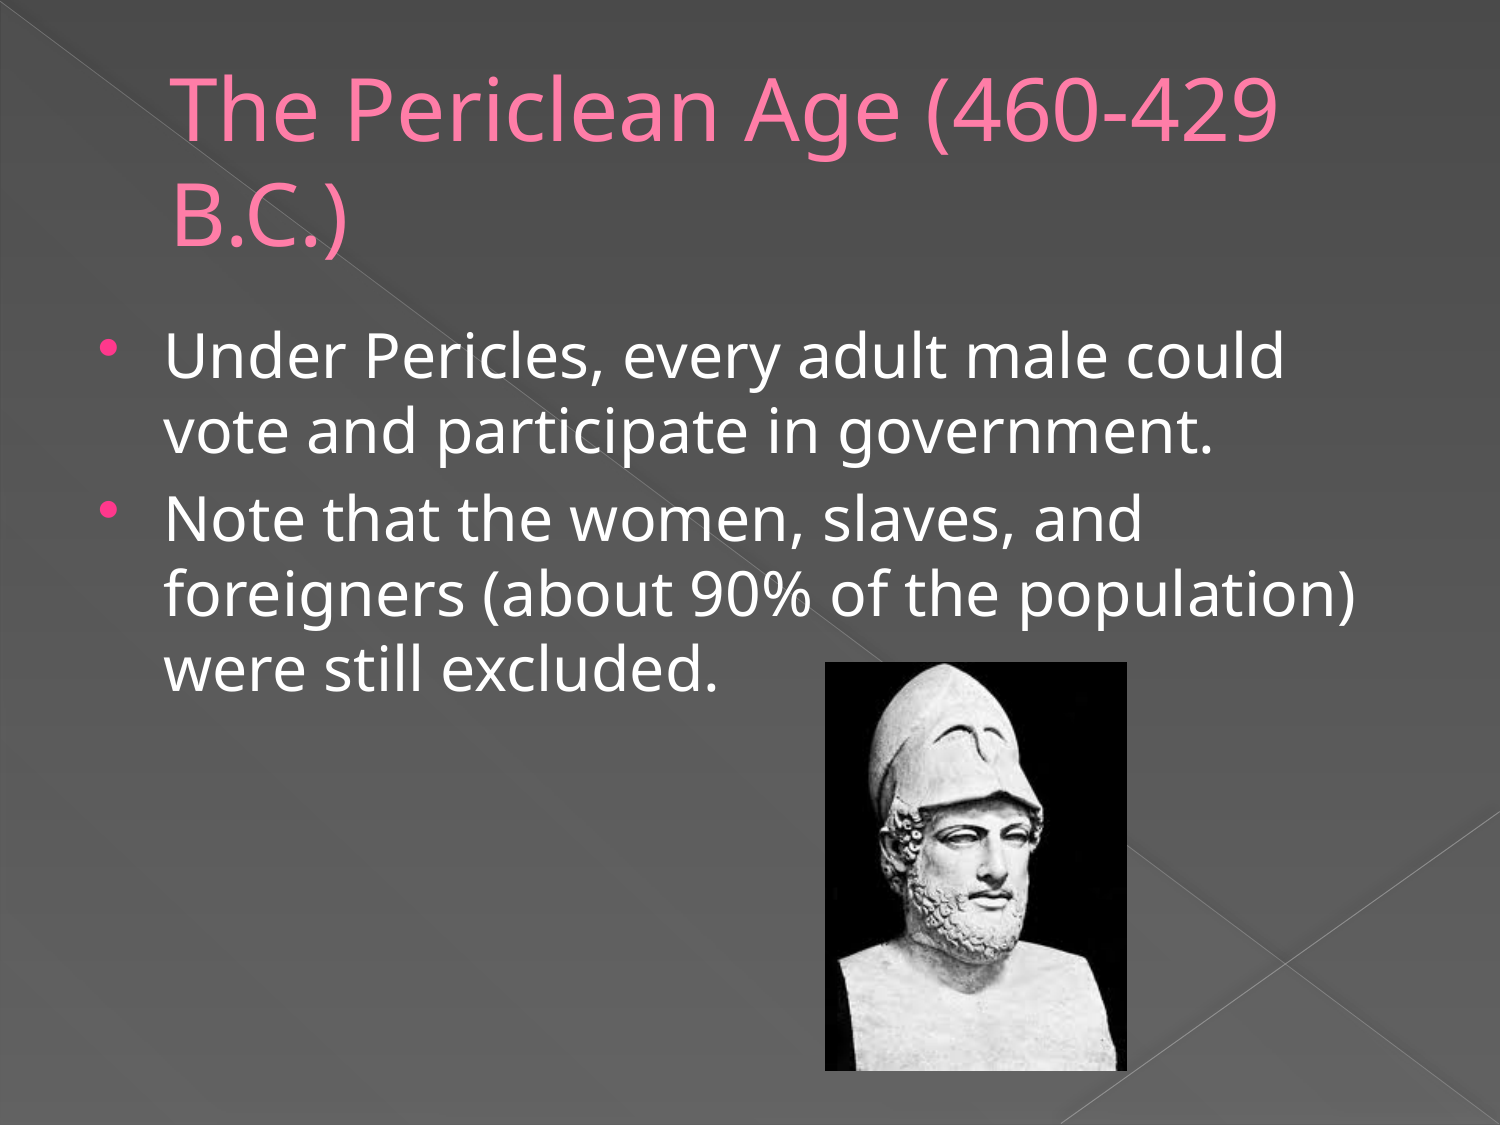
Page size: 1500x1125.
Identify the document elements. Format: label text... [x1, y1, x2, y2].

picture [824, 662, 1127, 1071]
list Under Pericles, every adult male could vote and participate in government. Note that the women, slaves, and foreigners (about 90% of the population) were still excluded. [75, 308, 1425, 1059]
title The Periclean Age (460-429 B.C.) [75, 43, 1425, 274]
